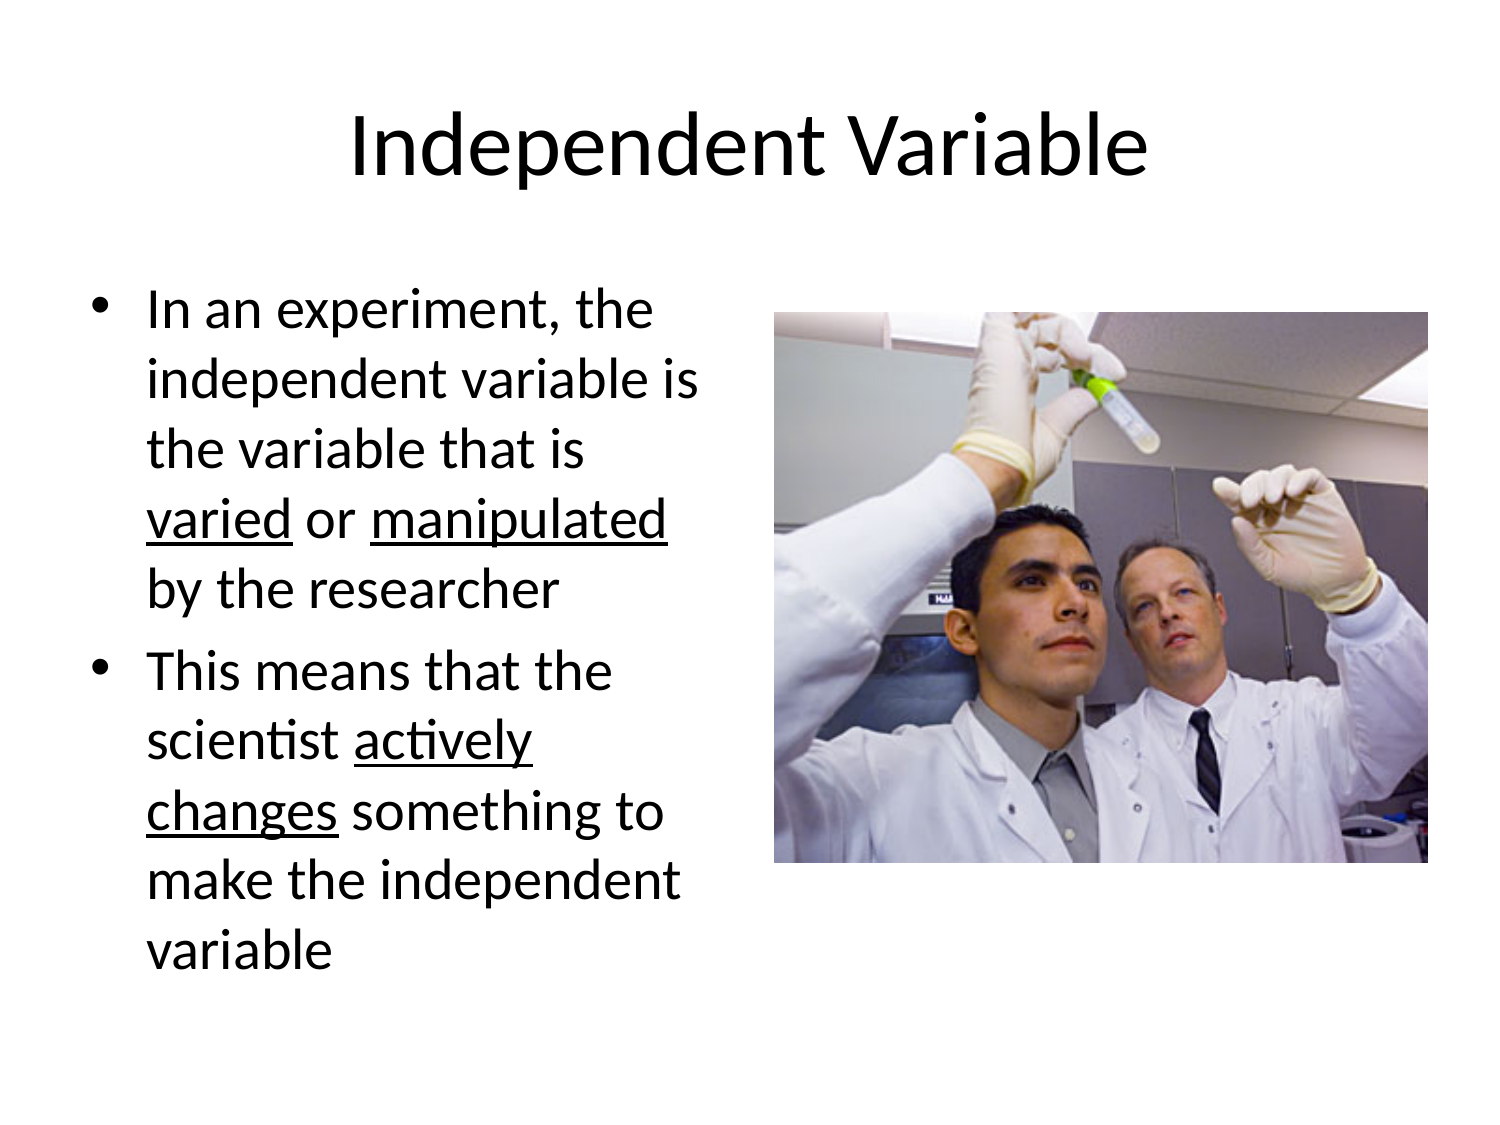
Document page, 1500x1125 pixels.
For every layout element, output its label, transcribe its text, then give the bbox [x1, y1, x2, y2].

list In an experiment, the independent variable is the variable that is varied or manipulated by the researcher This means that the scientist actively changes something to make the independent variable [75, 262, 738, 1005]
title Independent Variable [75, 45, 1425, 233]
picture [774, 312, 1428, 863]
